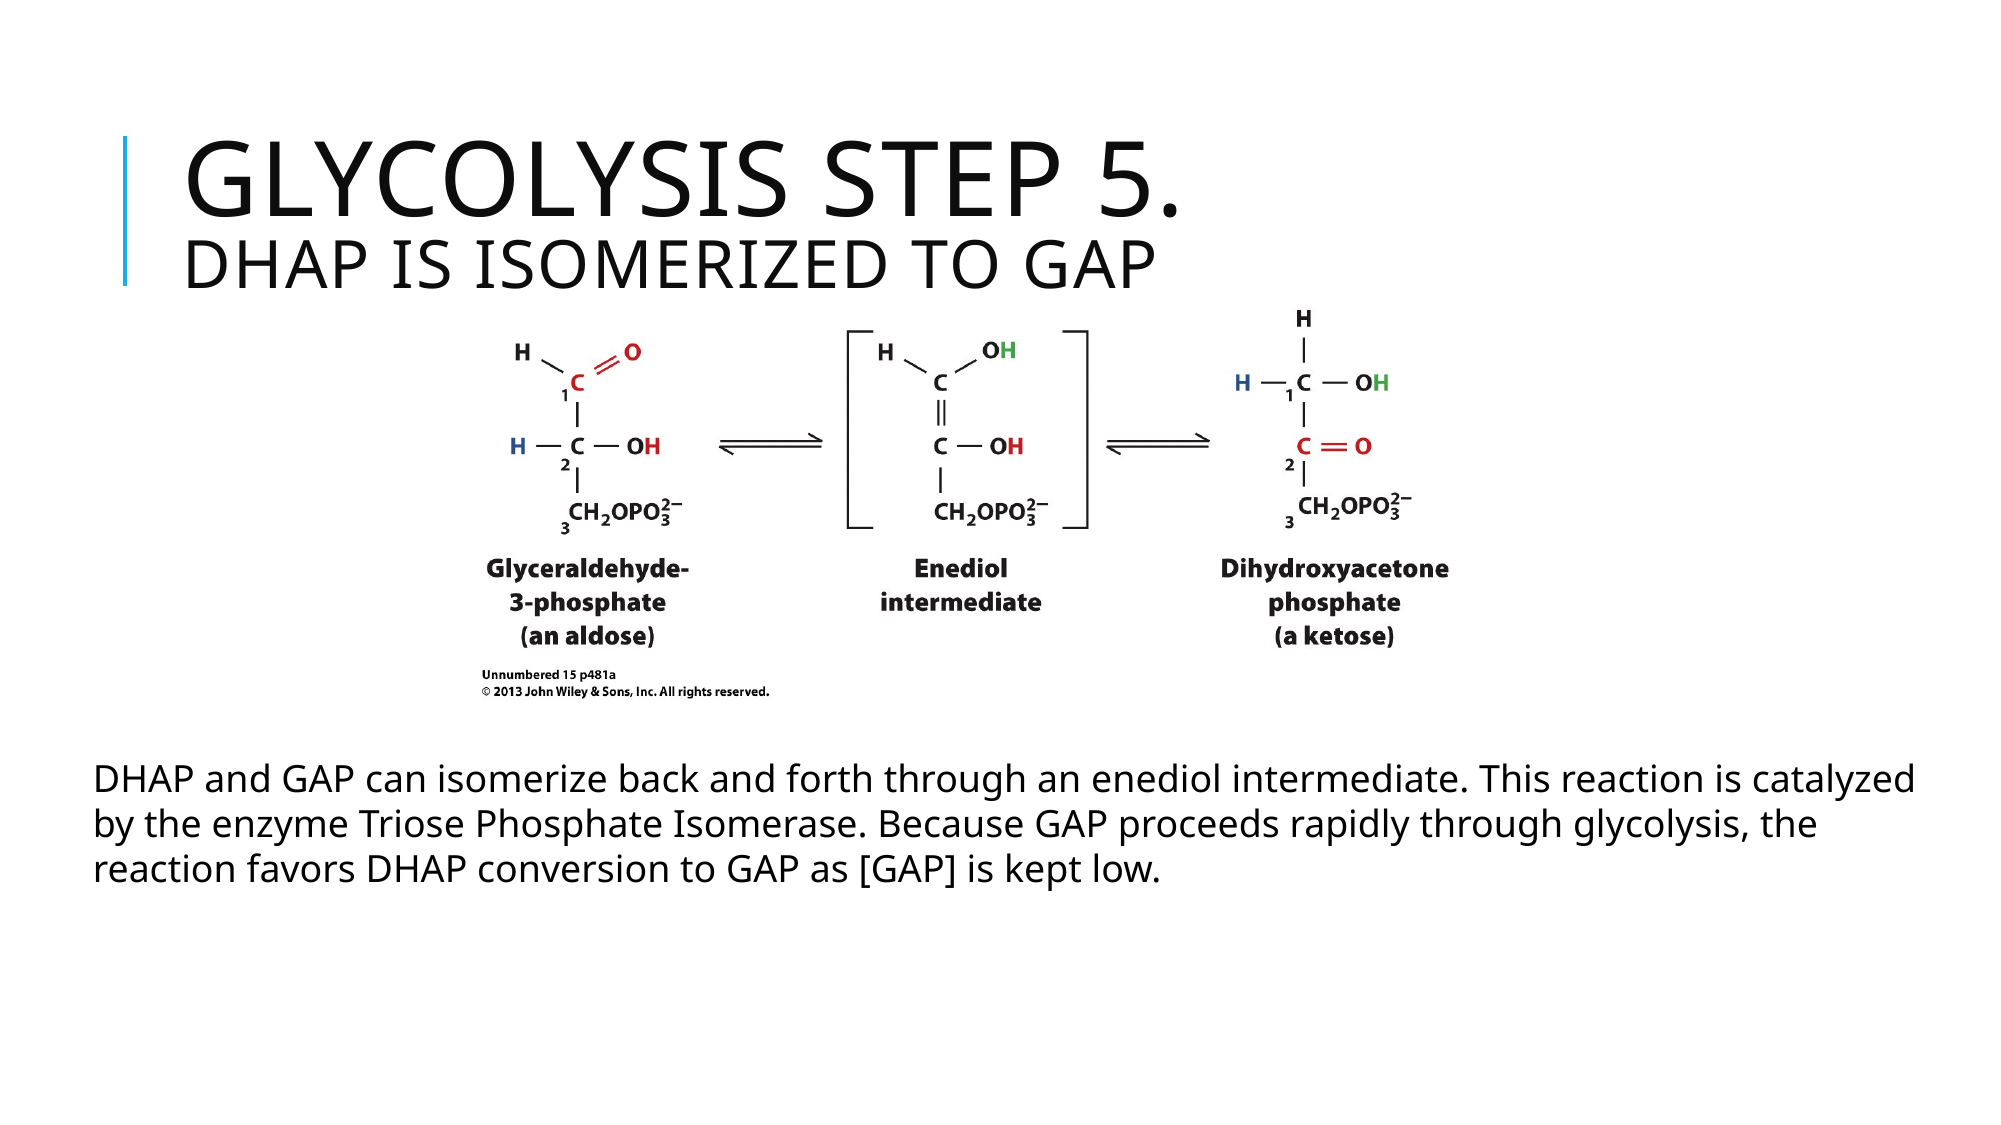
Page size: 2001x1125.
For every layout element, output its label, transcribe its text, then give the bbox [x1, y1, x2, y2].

text_box DHAP and GAP can isomerize back and forth through an enediol intermediate. This reaction is catalyzed by the enzyme Triose Phosphate Isomerase. Because GAP proceeds rapidly through glycolysis, the reaction favors DHAP conversion to GAP as [GAP] is kept low. [78, 747, 1943, 898]
title Glycolysis step 5. DHAP is isomerized to GAP [168, 96, 1763, 342]
picture [475, 302, 1455, 702]
